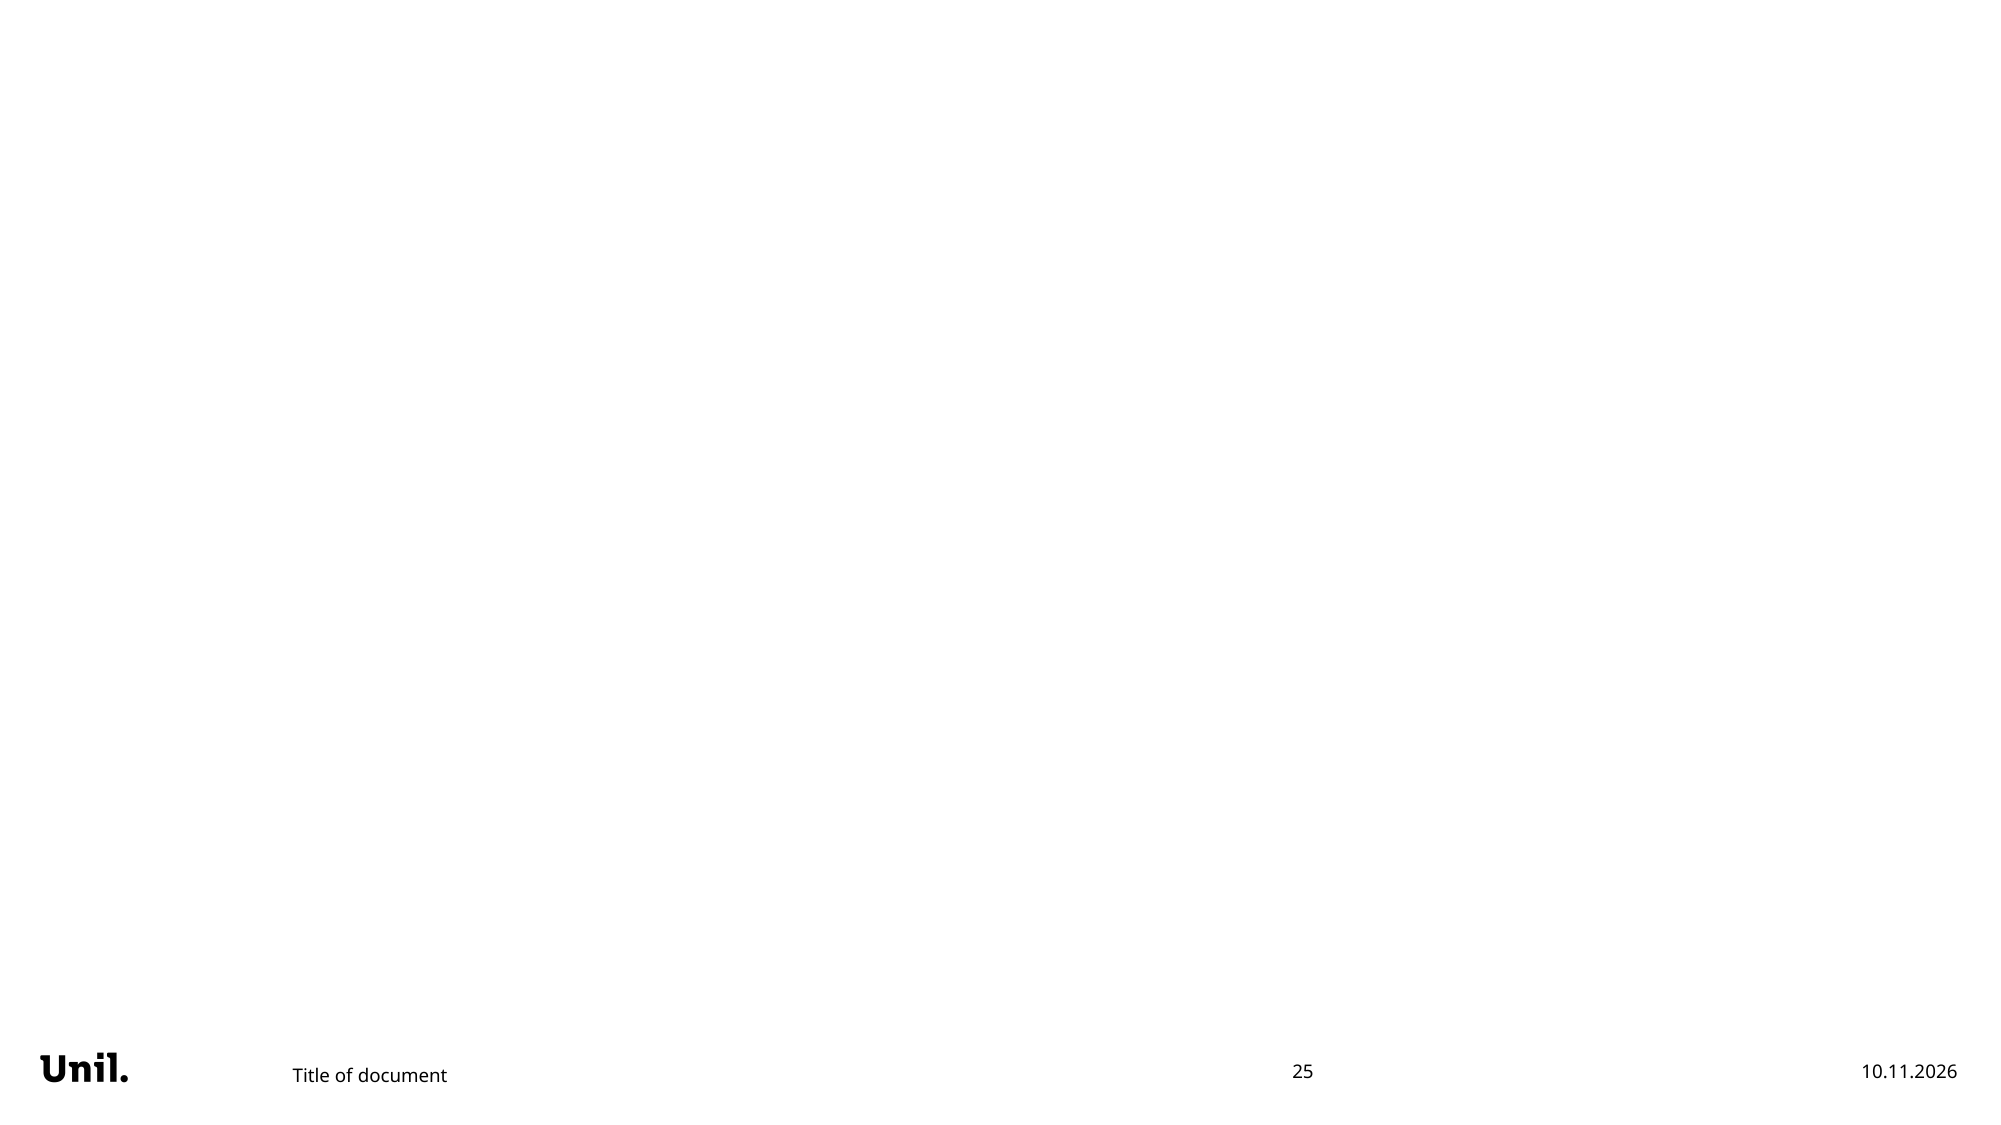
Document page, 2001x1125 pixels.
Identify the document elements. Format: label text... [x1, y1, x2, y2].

picture [27, 1042, 141, 1095]
slide_number 25 [1250, 1037, 1355, 1086]
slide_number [1789, 1026, 1958, 1086]
footer Title of document [292, 1011, 1048, 1087]
